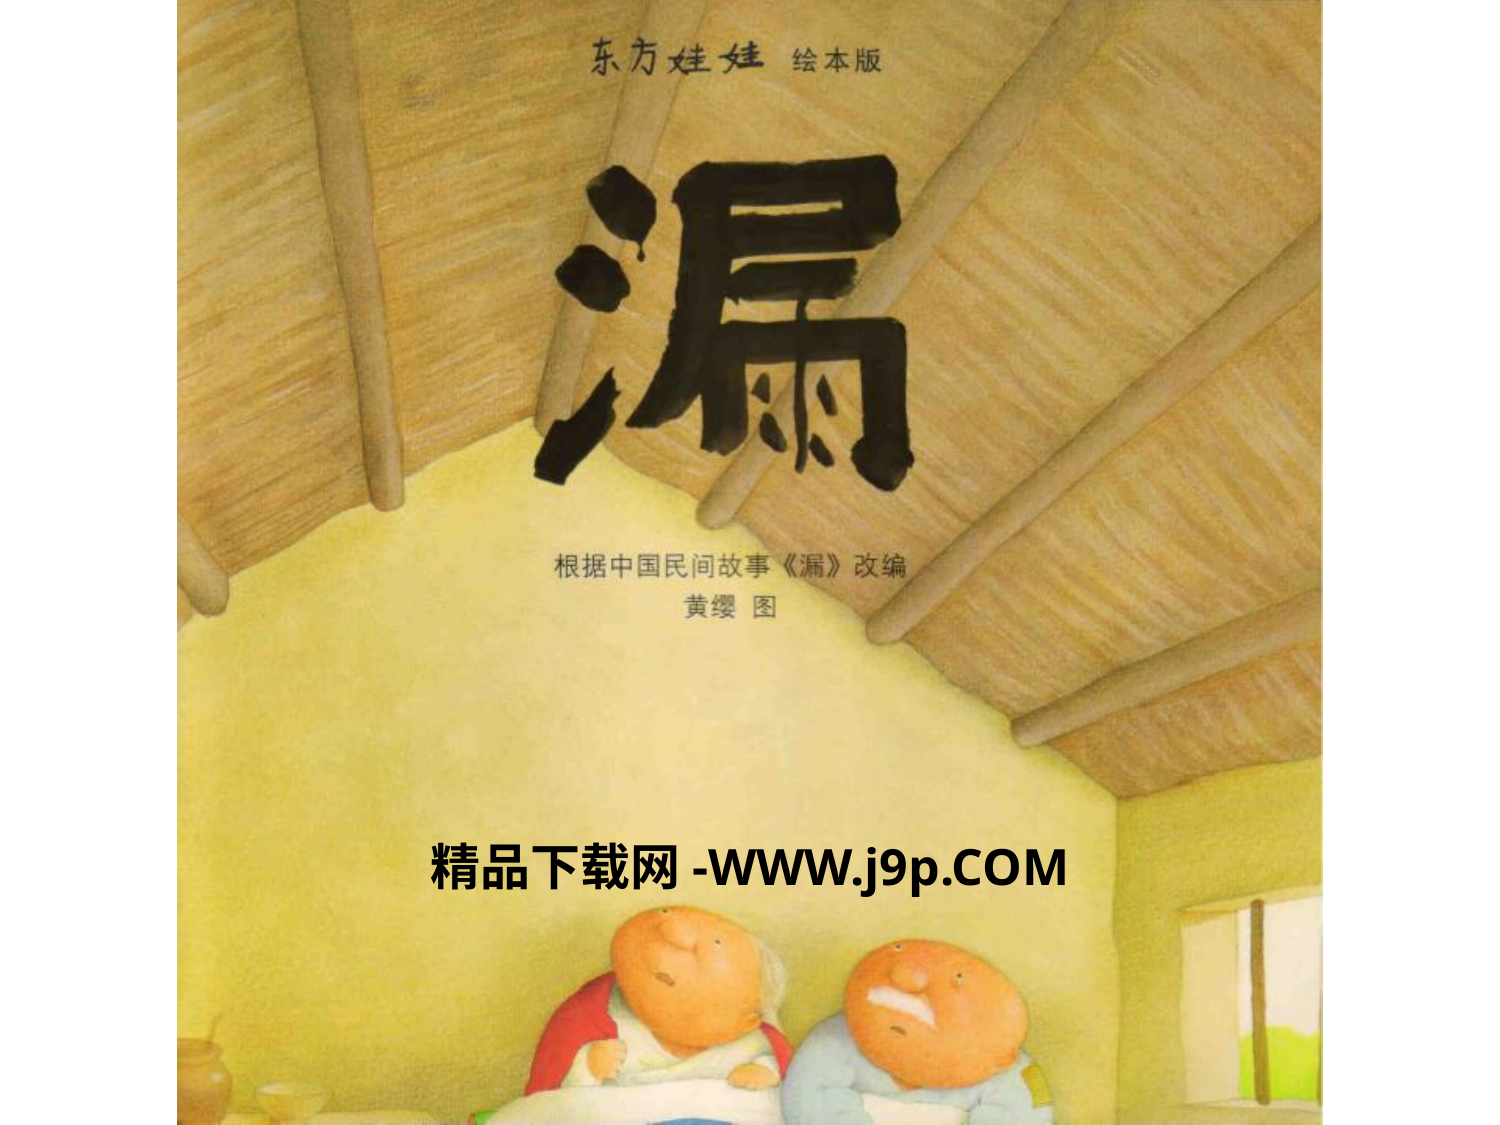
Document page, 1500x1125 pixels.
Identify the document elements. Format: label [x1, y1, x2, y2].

picture [177, 0, 1323, 1125]
